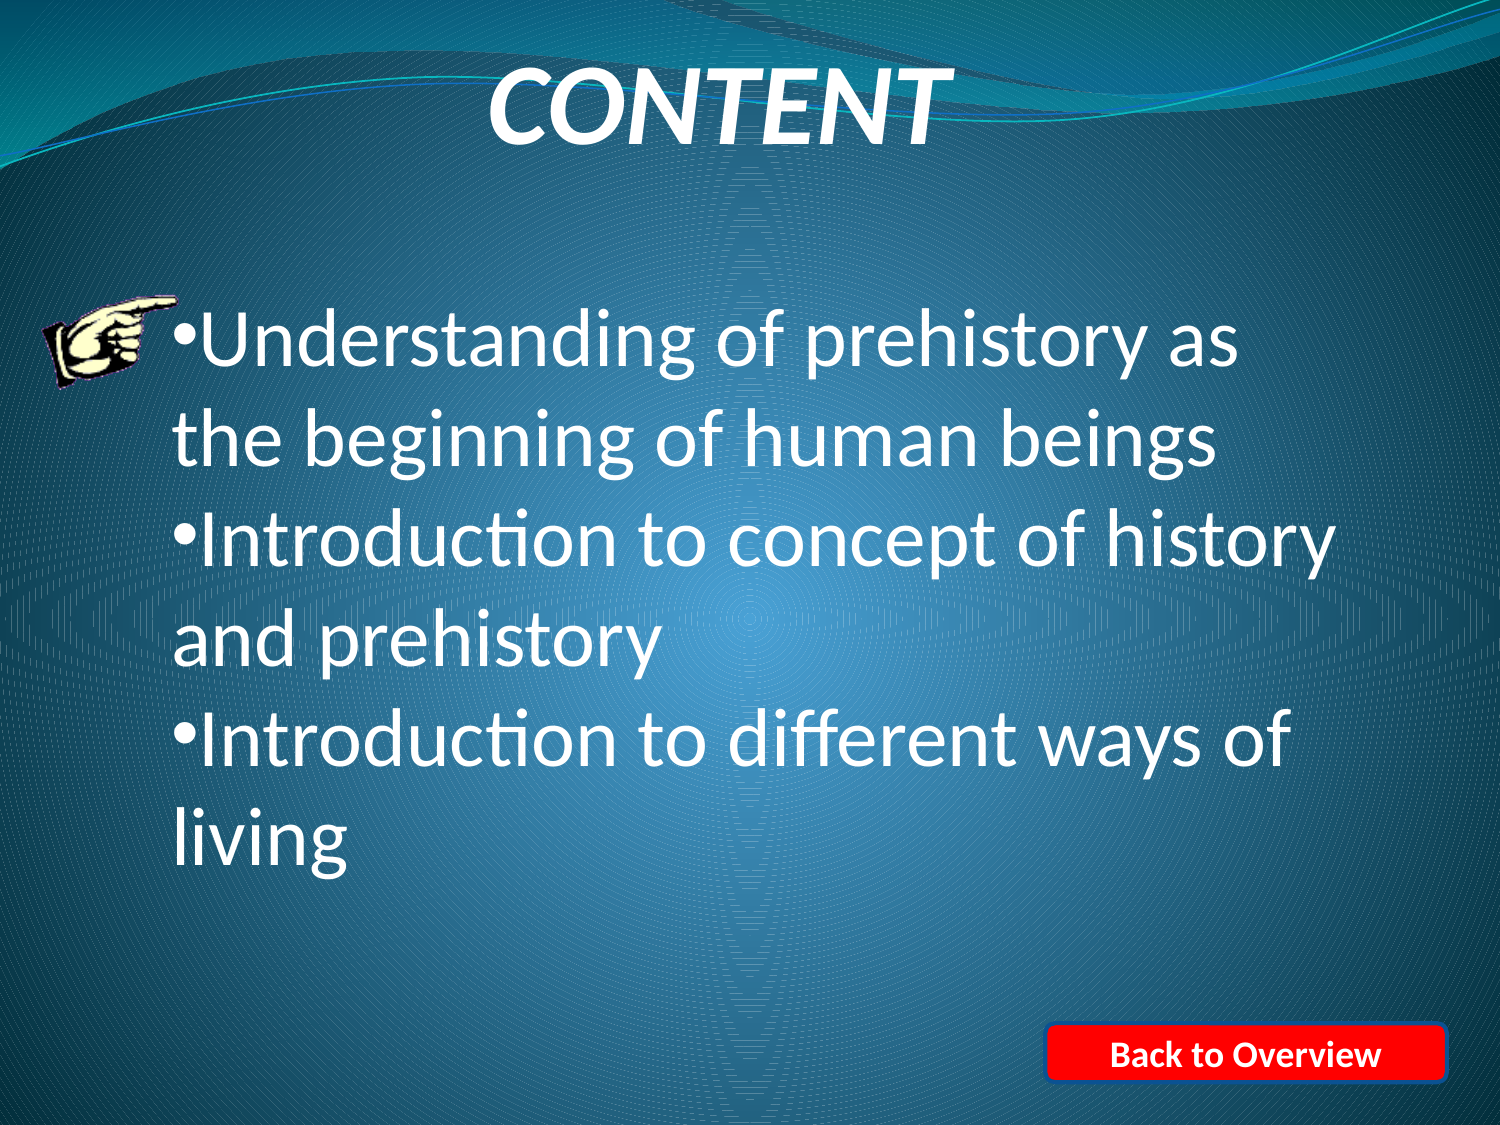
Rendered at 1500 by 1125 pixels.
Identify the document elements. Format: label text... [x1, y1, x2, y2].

text_box CONTENT [76, 54, 1365, 168]
picture [41, 278, 225, 391]
text_box Back to Overview [1043, 1021, 1449, 1085]
text_box Understanding of prehistory as the beginning of human beings Introduction to concept of history and prehistory Introduction to different ways of living [171, 275, 1364, 885]
